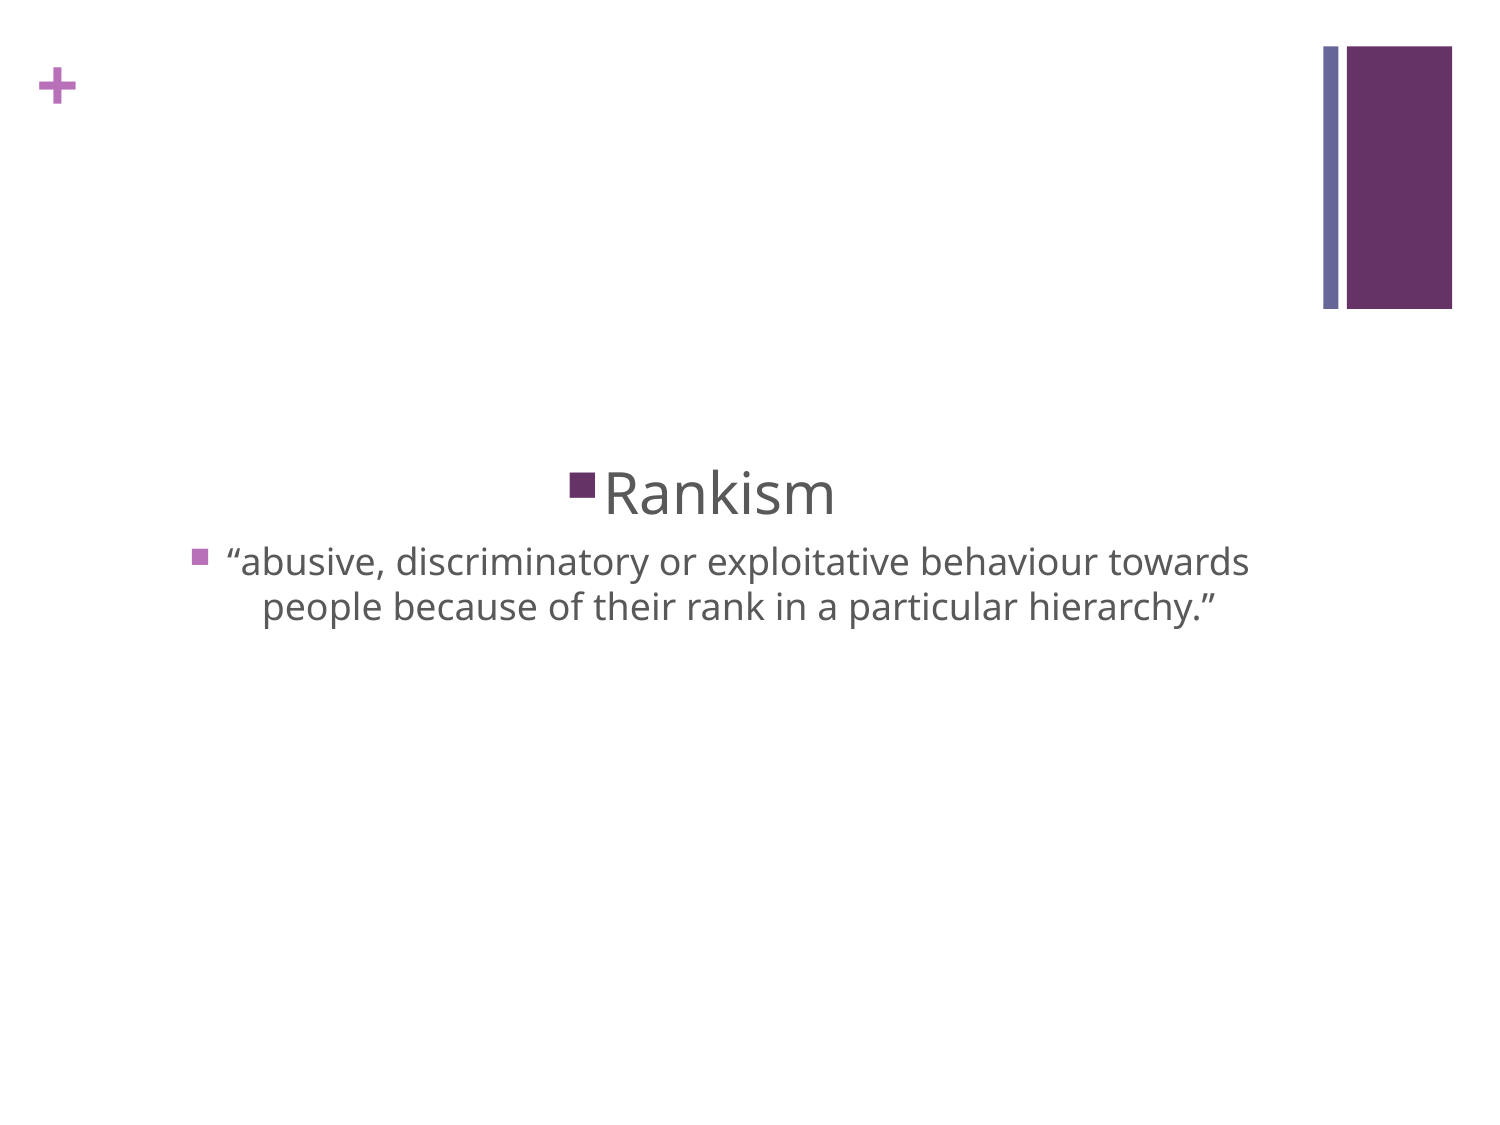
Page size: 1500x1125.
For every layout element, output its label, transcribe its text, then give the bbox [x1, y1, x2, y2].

list Rankism “abusive, discriminatory or exploitative behaviour towards people because of their rank in a particular hierarchy.” [81, 79, 1322, 1005]
